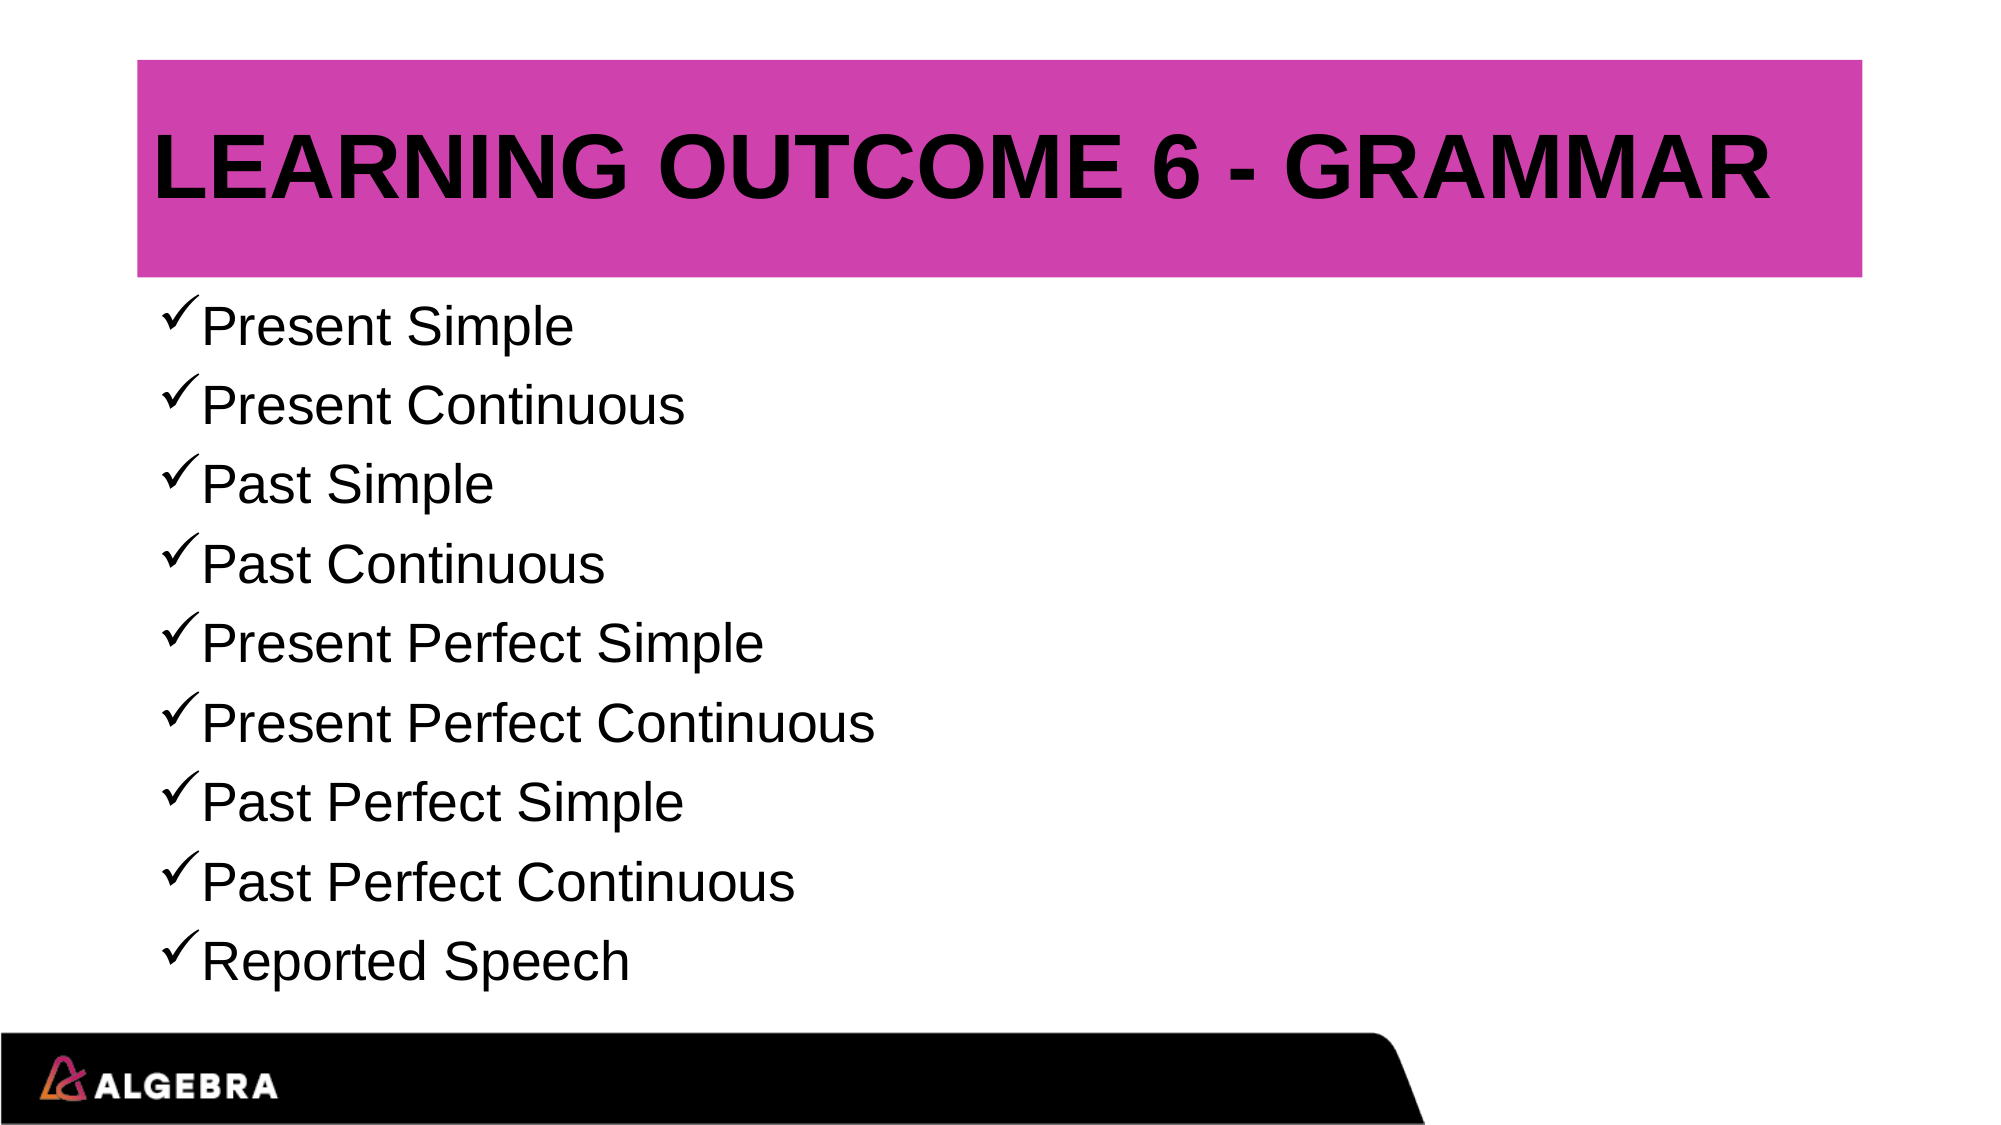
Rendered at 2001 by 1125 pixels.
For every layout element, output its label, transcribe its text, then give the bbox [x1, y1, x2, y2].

title LEARNING OUTCOME 6 - GRAMMAR [137, 59, 1863, 278]
picture [0, 1032, 1425, 1125]
list Present Simple Present Continuous Past Simple Past Continuous Present Perfect Simple Present Perfect Continuous Past Perfect Simple Past Perfect Continuous Reported Speech [142, 289, 1868, 1004]
